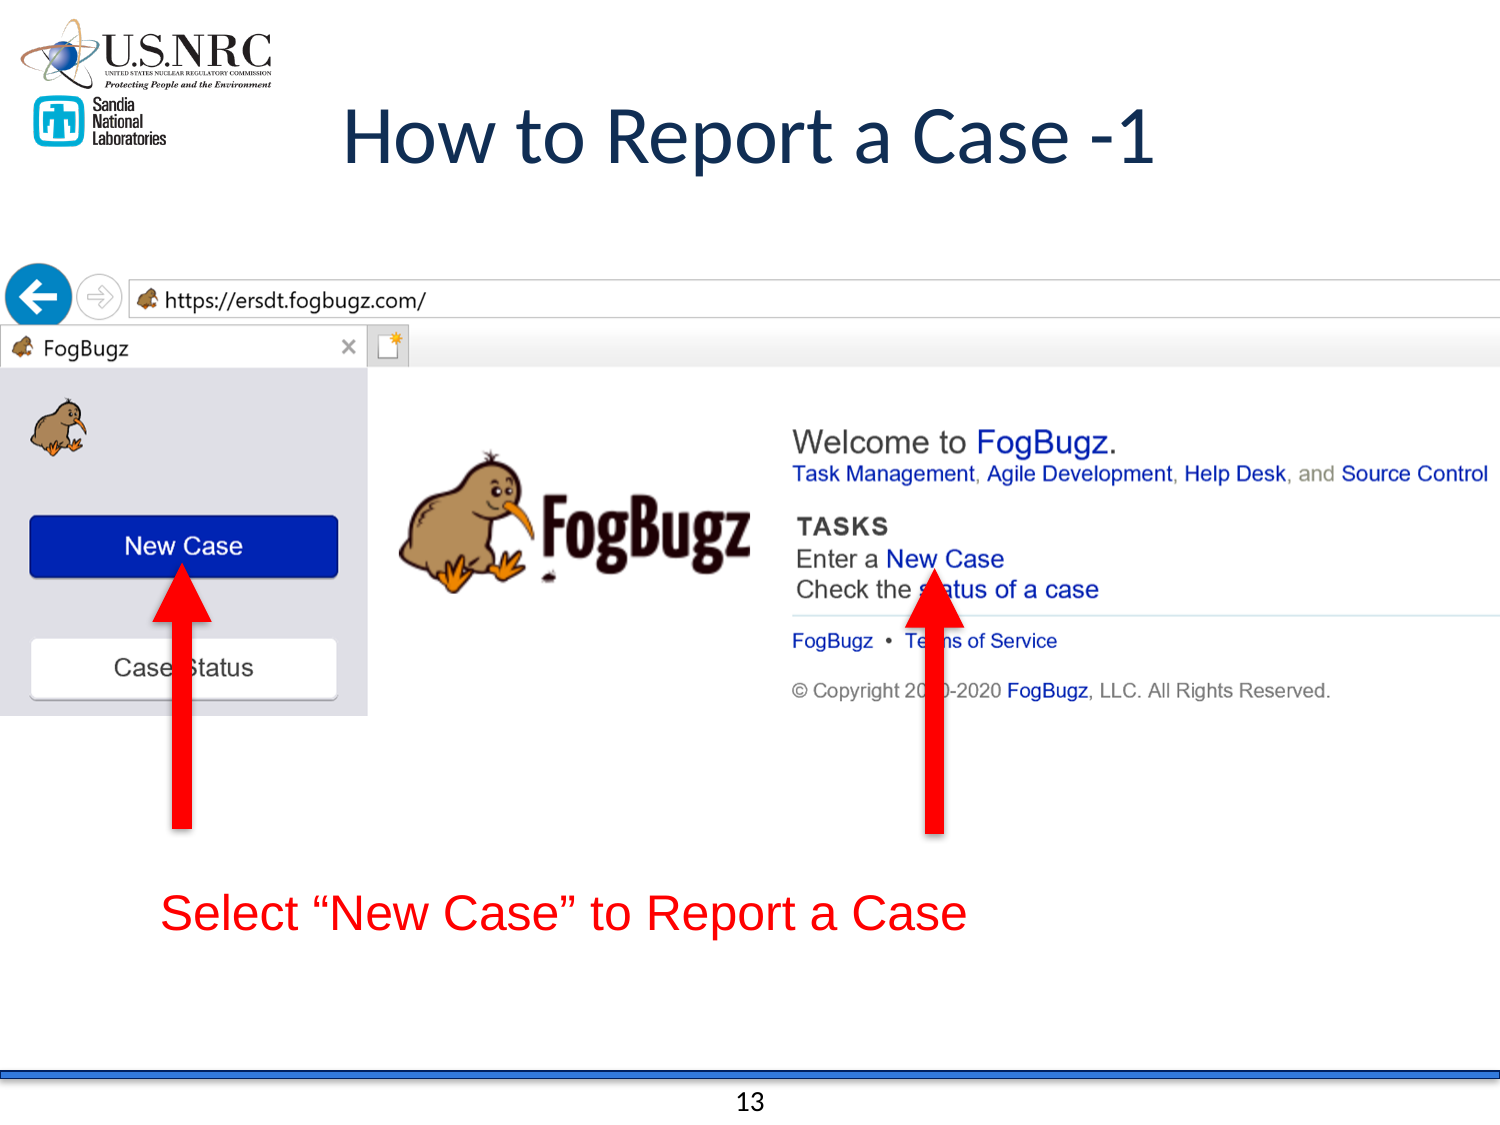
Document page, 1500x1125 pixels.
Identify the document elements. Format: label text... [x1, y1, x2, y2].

footer 13 [512, 1074, 988, 1122]
text_box Select “New Case” to Report a Case [0, 873, 1184, 948]
picture [19, 16, 273, 152]
title How to Report a Case -1 [75, 72, 1425, 210]
picture [0, 249, 1500, 716]
picture [40, 101, 75, 141]
